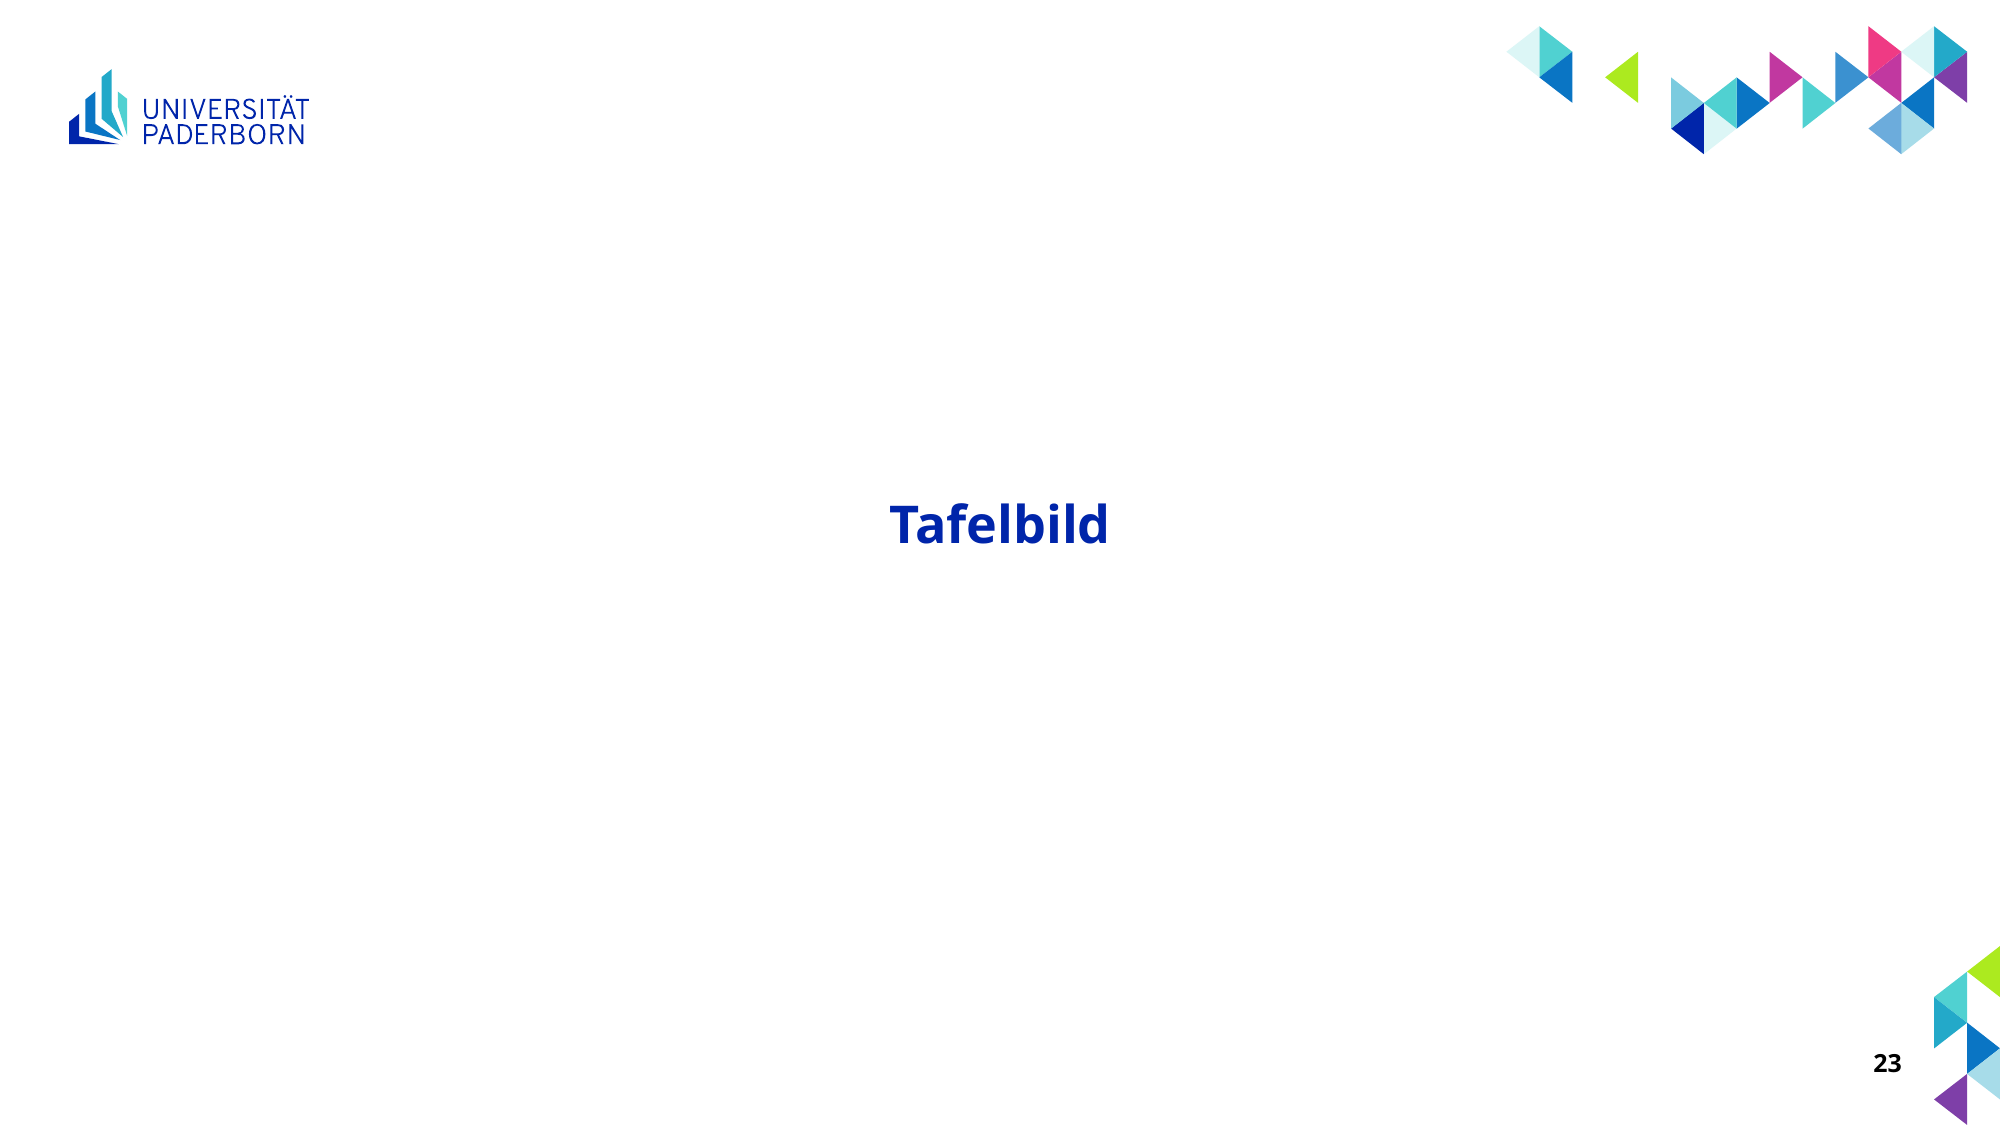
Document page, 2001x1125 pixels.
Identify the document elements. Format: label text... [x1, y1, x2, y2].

slide_number 23 [1819, 1052, 1902, 1083]
title Tafelbild [69, 491, 1931, 634]
